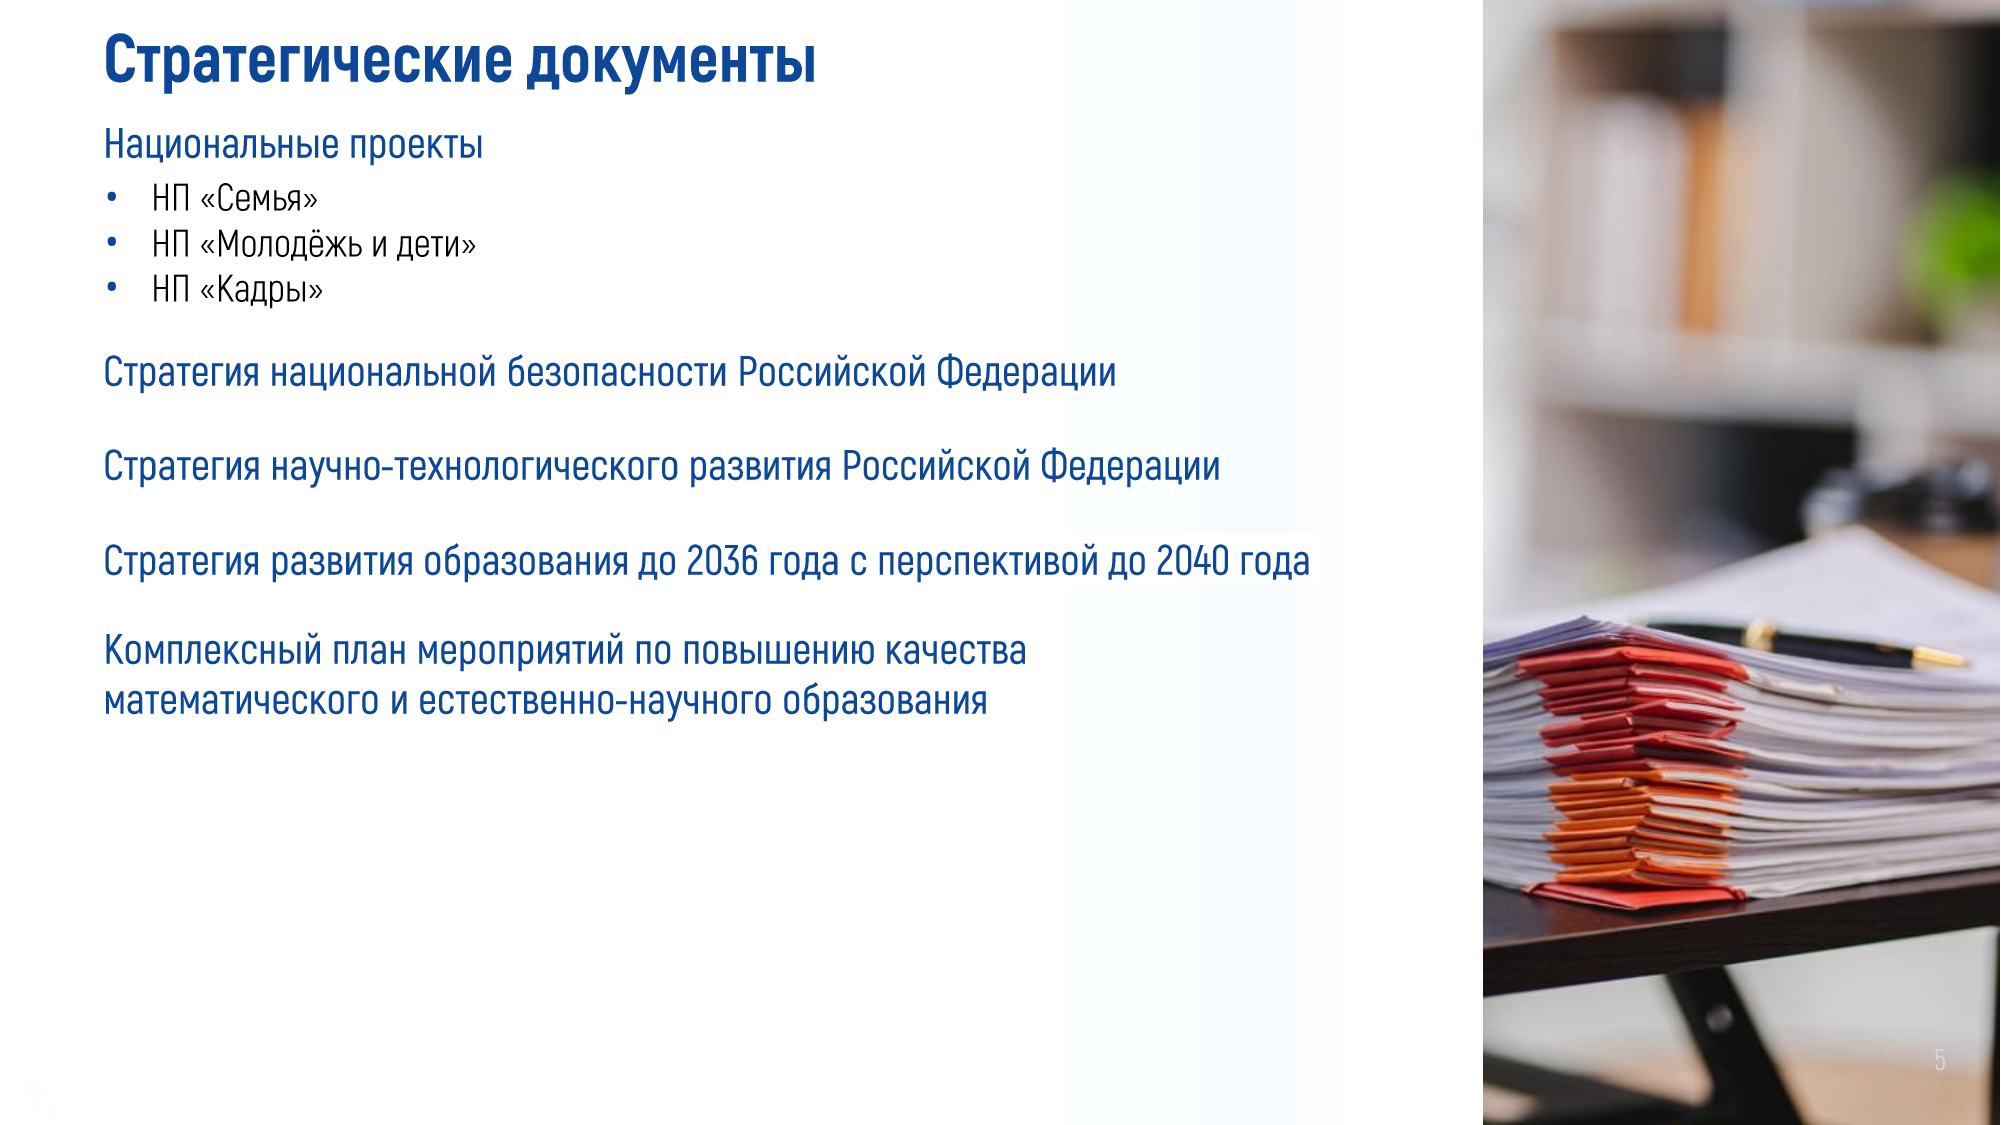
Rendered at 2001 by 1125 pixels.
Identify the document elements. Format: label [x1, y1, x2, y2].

text_box [22, 262, 1325, 1121]
picture [1483, 0, 2000, 1125]
text_box [103, 0, 1483, 1125]
